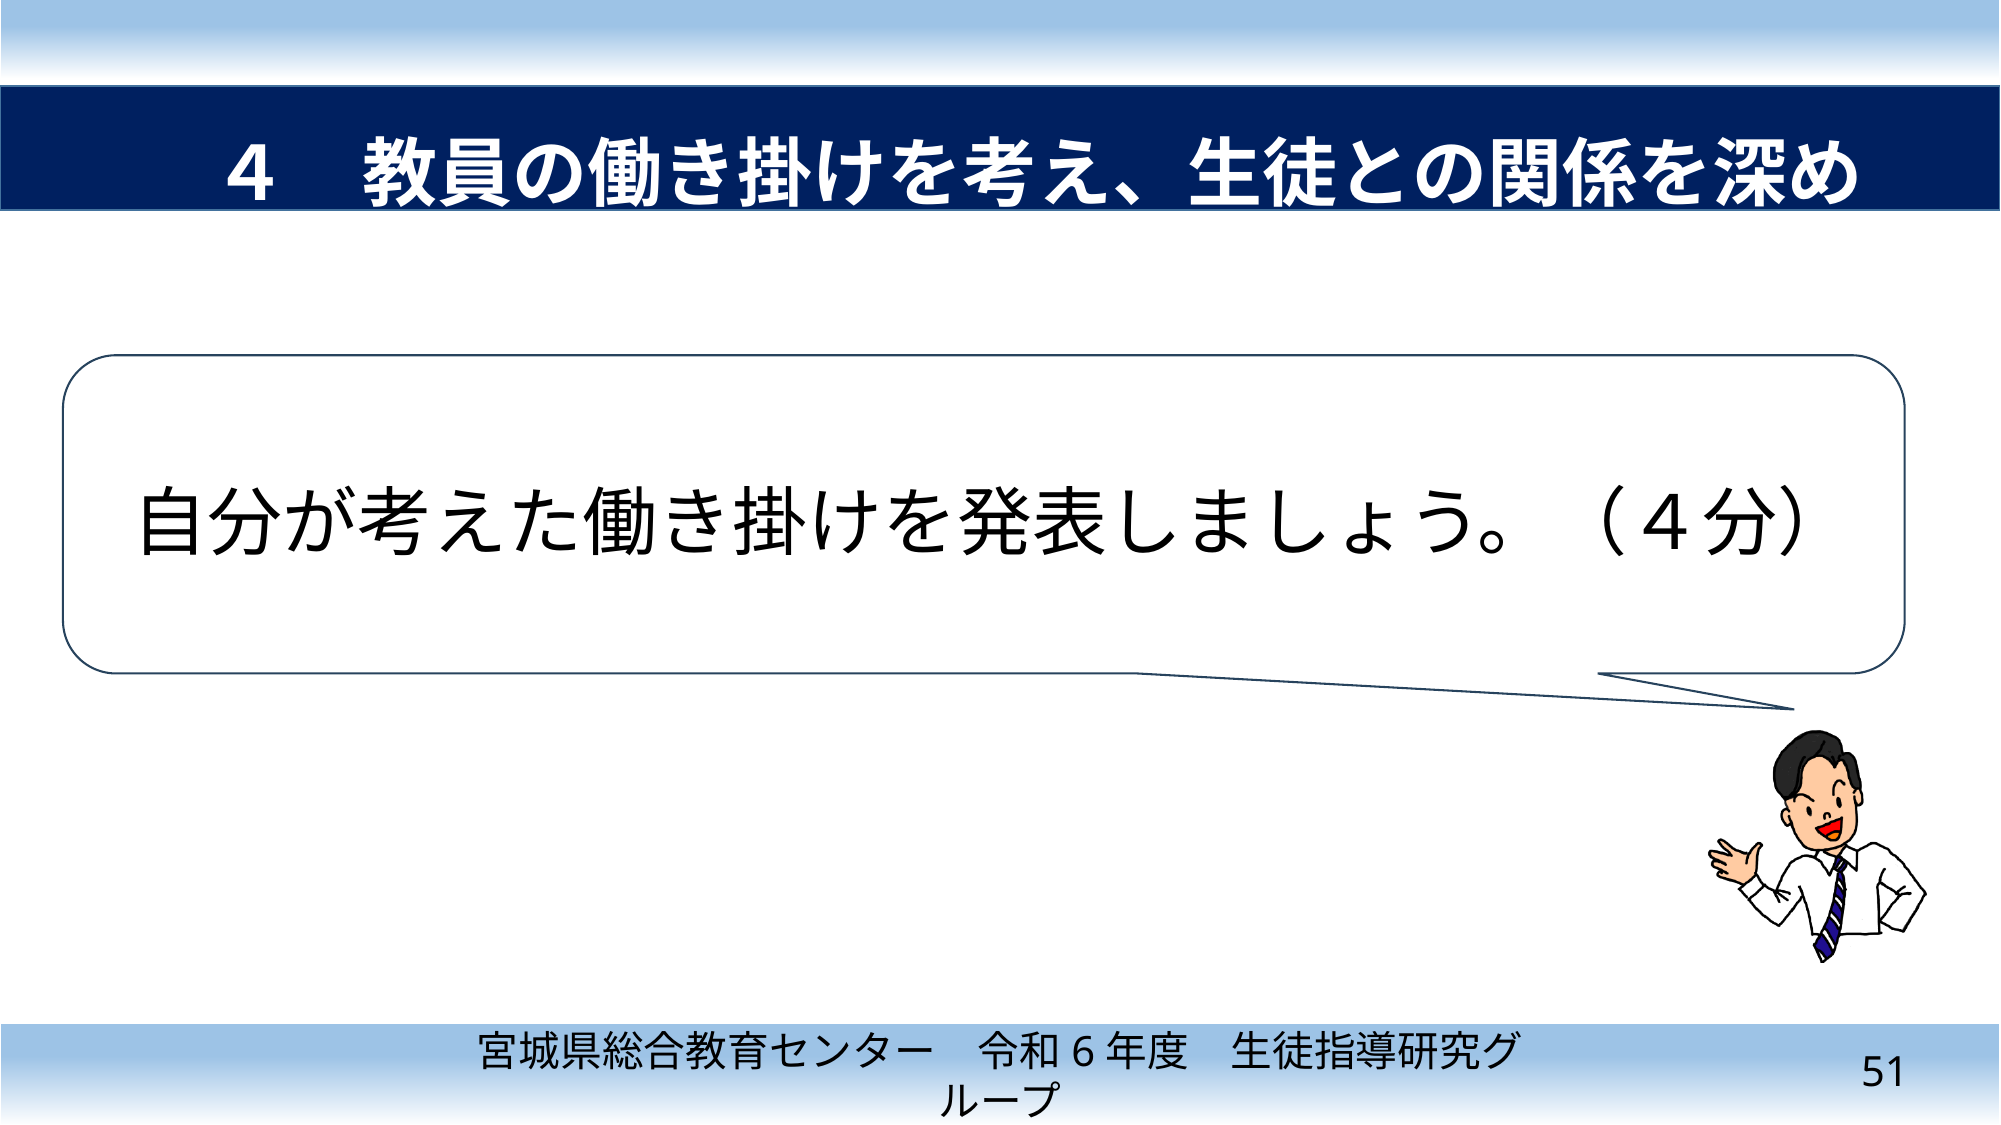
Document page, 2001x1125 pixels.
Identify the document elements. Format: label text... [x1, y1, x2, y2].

picture [1689, 715, 1957, 963]
text_box 宮城県総合教育センター 令和6年度 生徒指導研究グループ [428, 1045, 1572, 1105]
slide_number 50 [1811, 1043, 1925, 1104]
text_box [1905, 85, 2000, 211]
text_box ４ 教員の働き掛けを考え、生徒との関係を深めよう [95, 72, 1905, 358]
text_box 自分が考えた働き掛けを発表しましょう。（４分） [95, 467, 1868, 572]
text_box [61, 358, 1906, 711]
text_box [0, 85, 95, 211]
